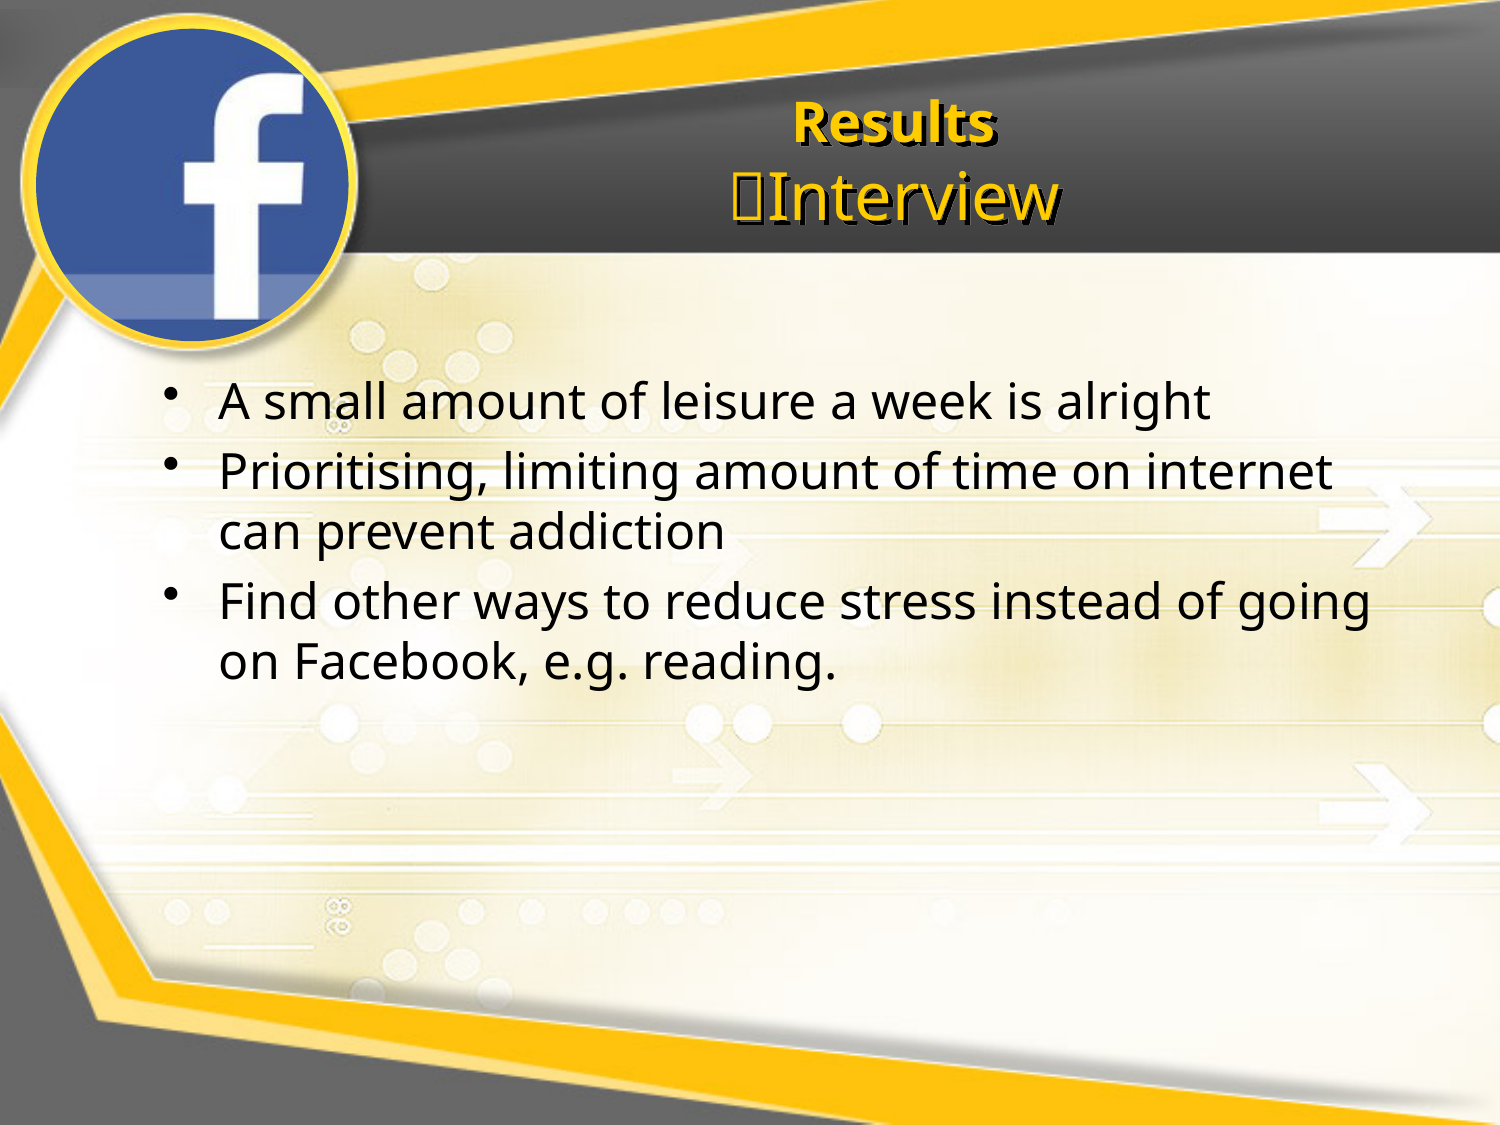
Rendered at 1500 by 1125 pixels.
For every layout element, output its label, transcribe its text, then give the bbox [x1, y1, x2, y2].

picture [0, 0, 1500, 1125]
list A small amount of leisure a week is alright Prioritising, limiting amount of time on internet can prevent addiction Find other ways to reduce stress instead of going on Facebook, e.g. reading. [147, 361, 1426, 977]
title Results Interview [362, 87, 1426, 233]
